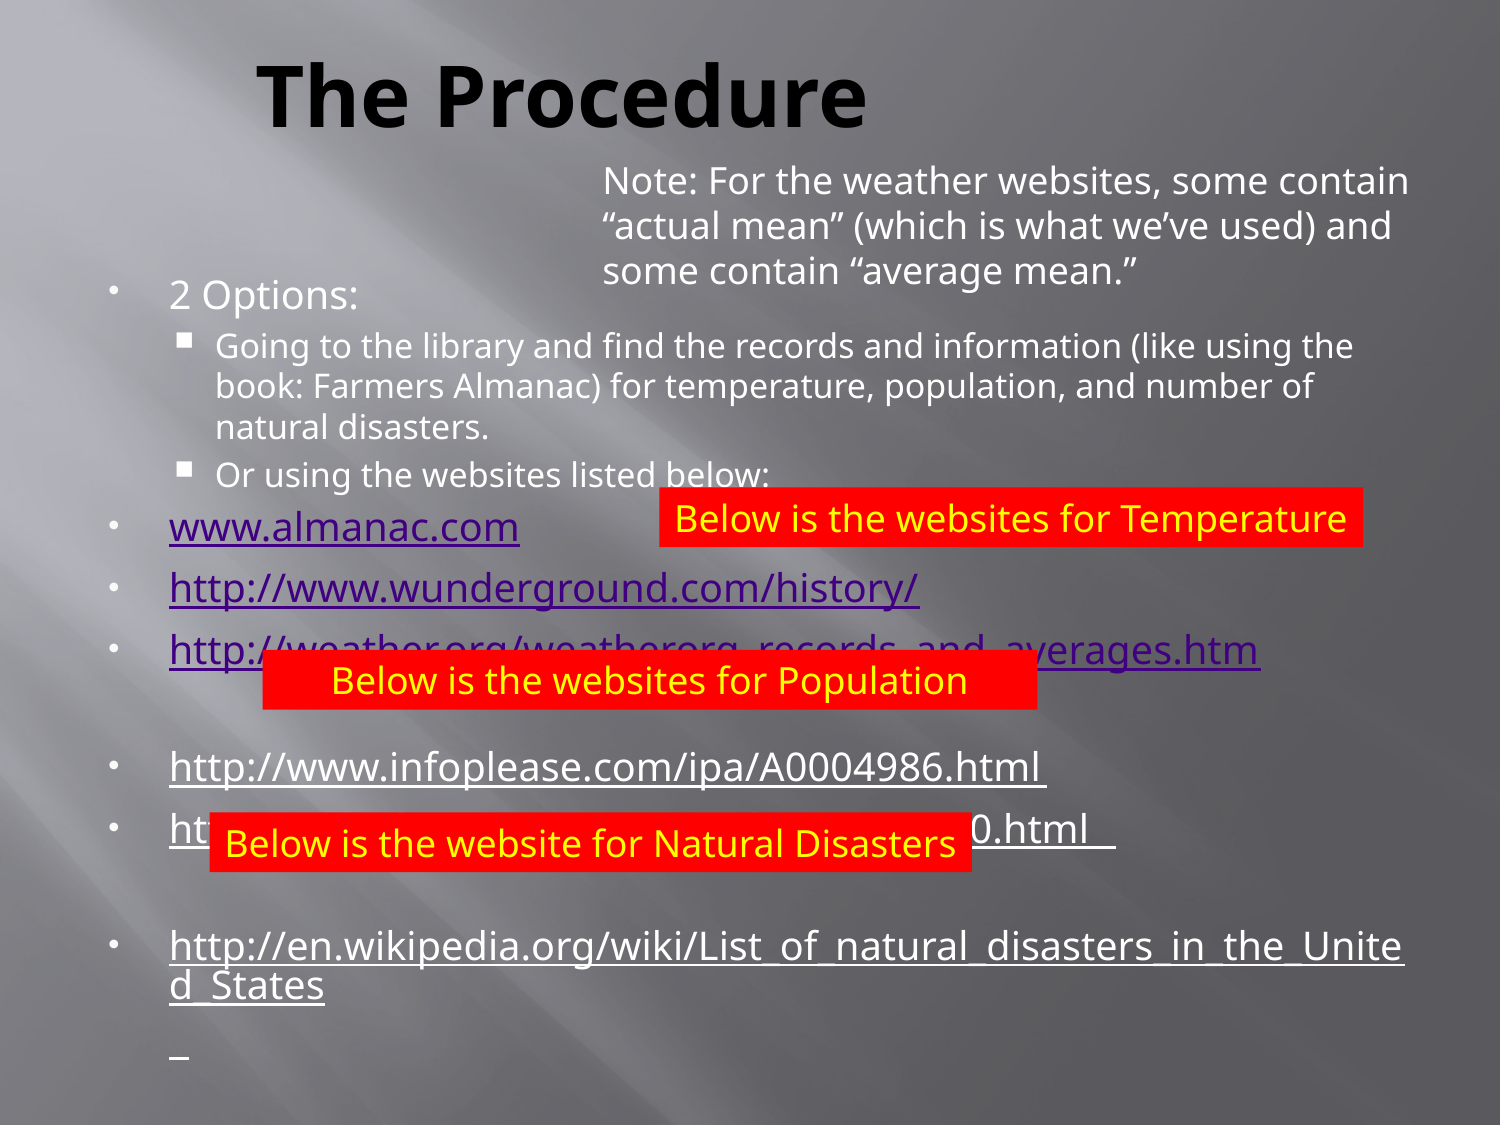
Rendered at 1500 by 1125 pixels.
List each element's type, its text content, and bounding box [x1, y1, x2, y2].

text_box Below is the websites for Temperature [659, 487, 1364, 548]
text_box Below is the website for Natural Disasters [209, 812, 972, 873]
text_box Note: For the weather websites, some contain “actual mean” (which is what we’ve used) and some contain “average mean.” [587, 149, 1463, 300]
list 2 Options: Going to the library and find the records and information (like using the book: Farmers Almanac) for temperature, population, and number of natural disasters. Or using the websites listed below: www.almanac.com http://www.wunderground.com/history/ http://weather.org/weatherorg_records_and_averages.htm http://www.infoplease.com/ipa/A0004986.html http://www.factmonster.com/ipka/A0764220.html http://en.wikipedia.org/wiki/List_of_natural_disasters_in_the_United_States [75, 262, 1425, 1035]
text_box Below is the websites for Population [262, 649, 1038, 710]
title The Procedure [0, 0, 1238, 188]
